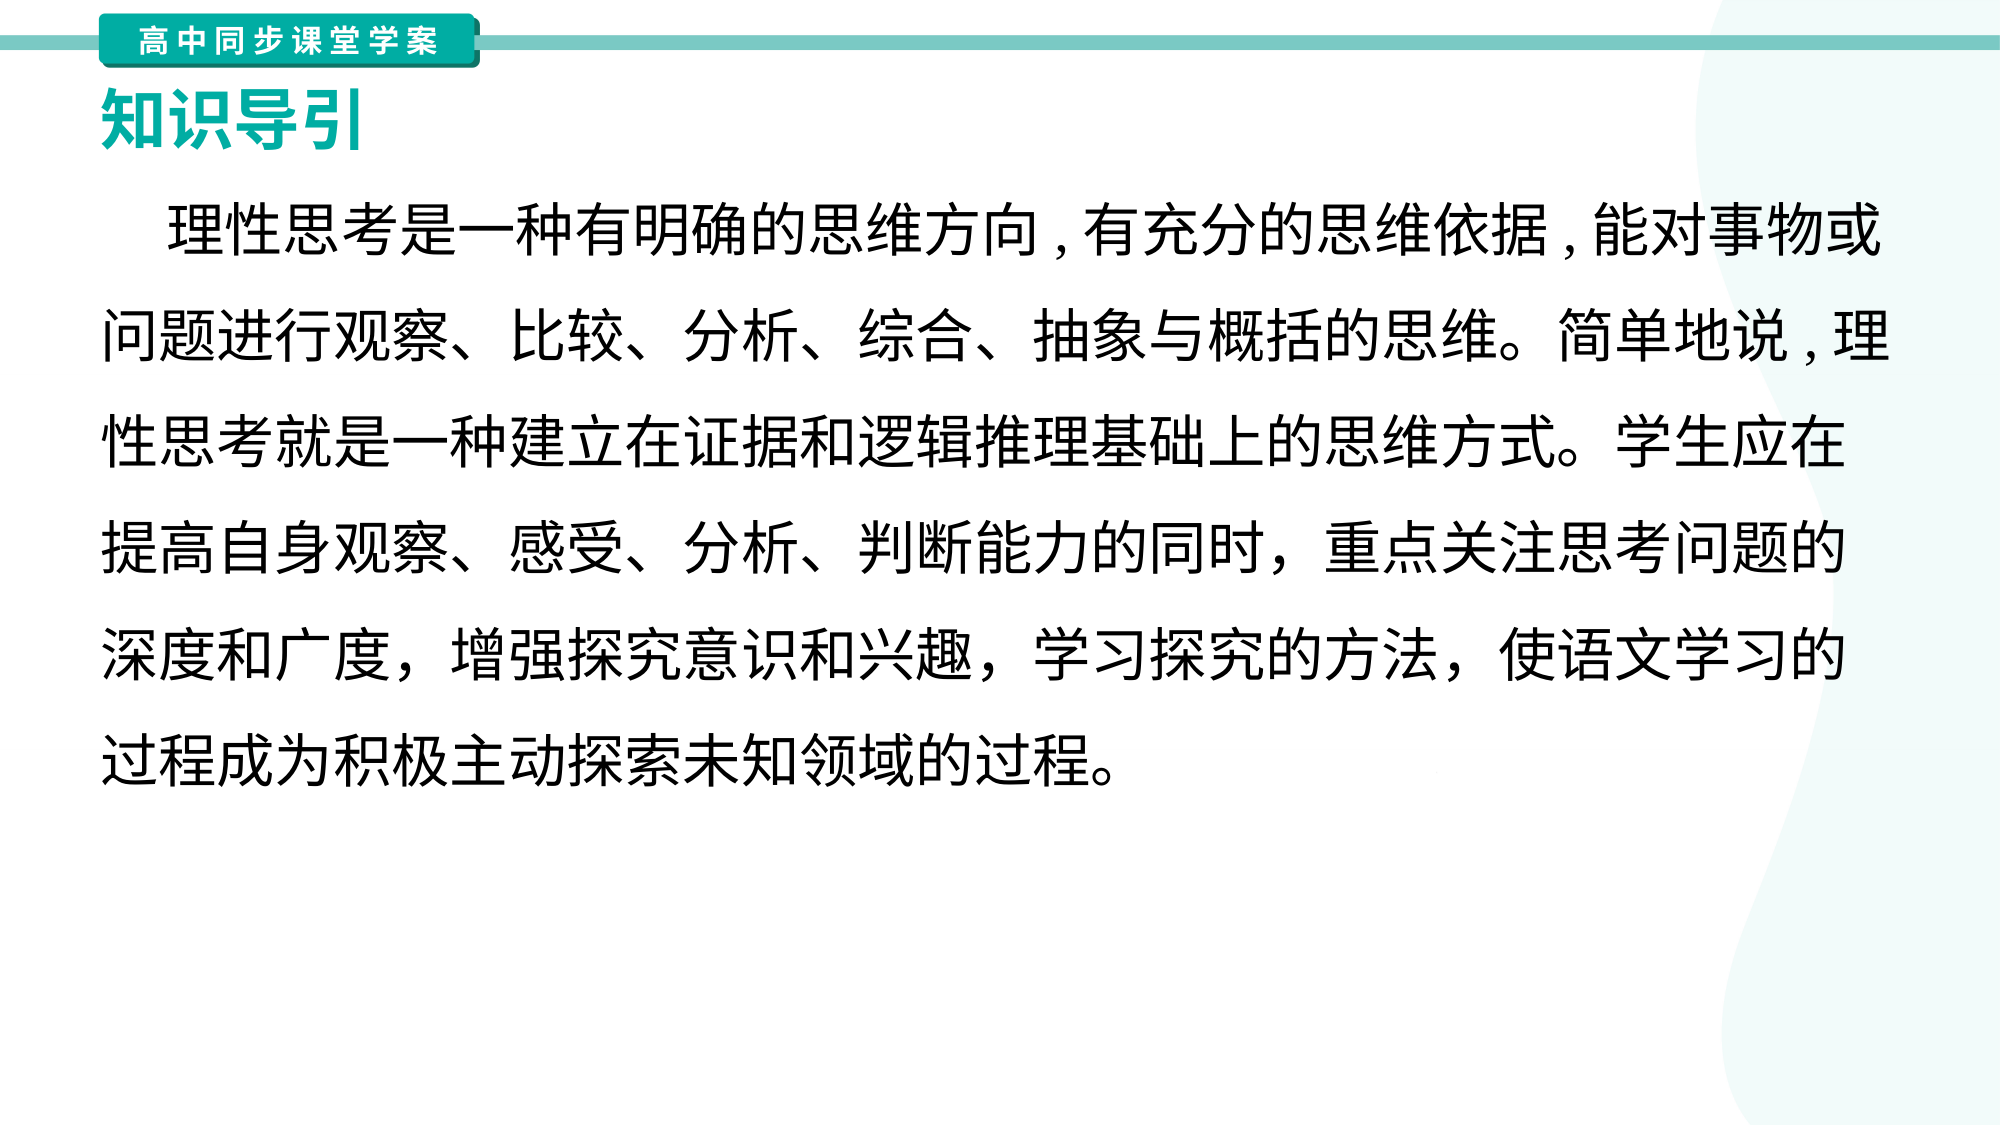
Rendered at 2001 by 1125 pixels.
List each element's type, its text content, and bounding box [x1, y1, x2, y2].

text_box 知识导引 [100, 76, 1899, 156]
text_box 理性思考是一种有明确的思维方向,有充分的思维依据,能对事物或 问题进行观察、比较、分析、综合、抽象与概括的思维。简单地说,理 性思考就是一种建立在证据和逻辑推理基础上的思维方式。学生应在 提高自身观察、感受、分析、判断能力的同时，重点关注思考问题的 深度和广度，增强探究意识和兴趣，学习探究的方法，使语文学习的 过程成为积极主动探索未知领域的过程。 [100, 156, 1899, 794]
picture [0, 0, 2000, 1125]
